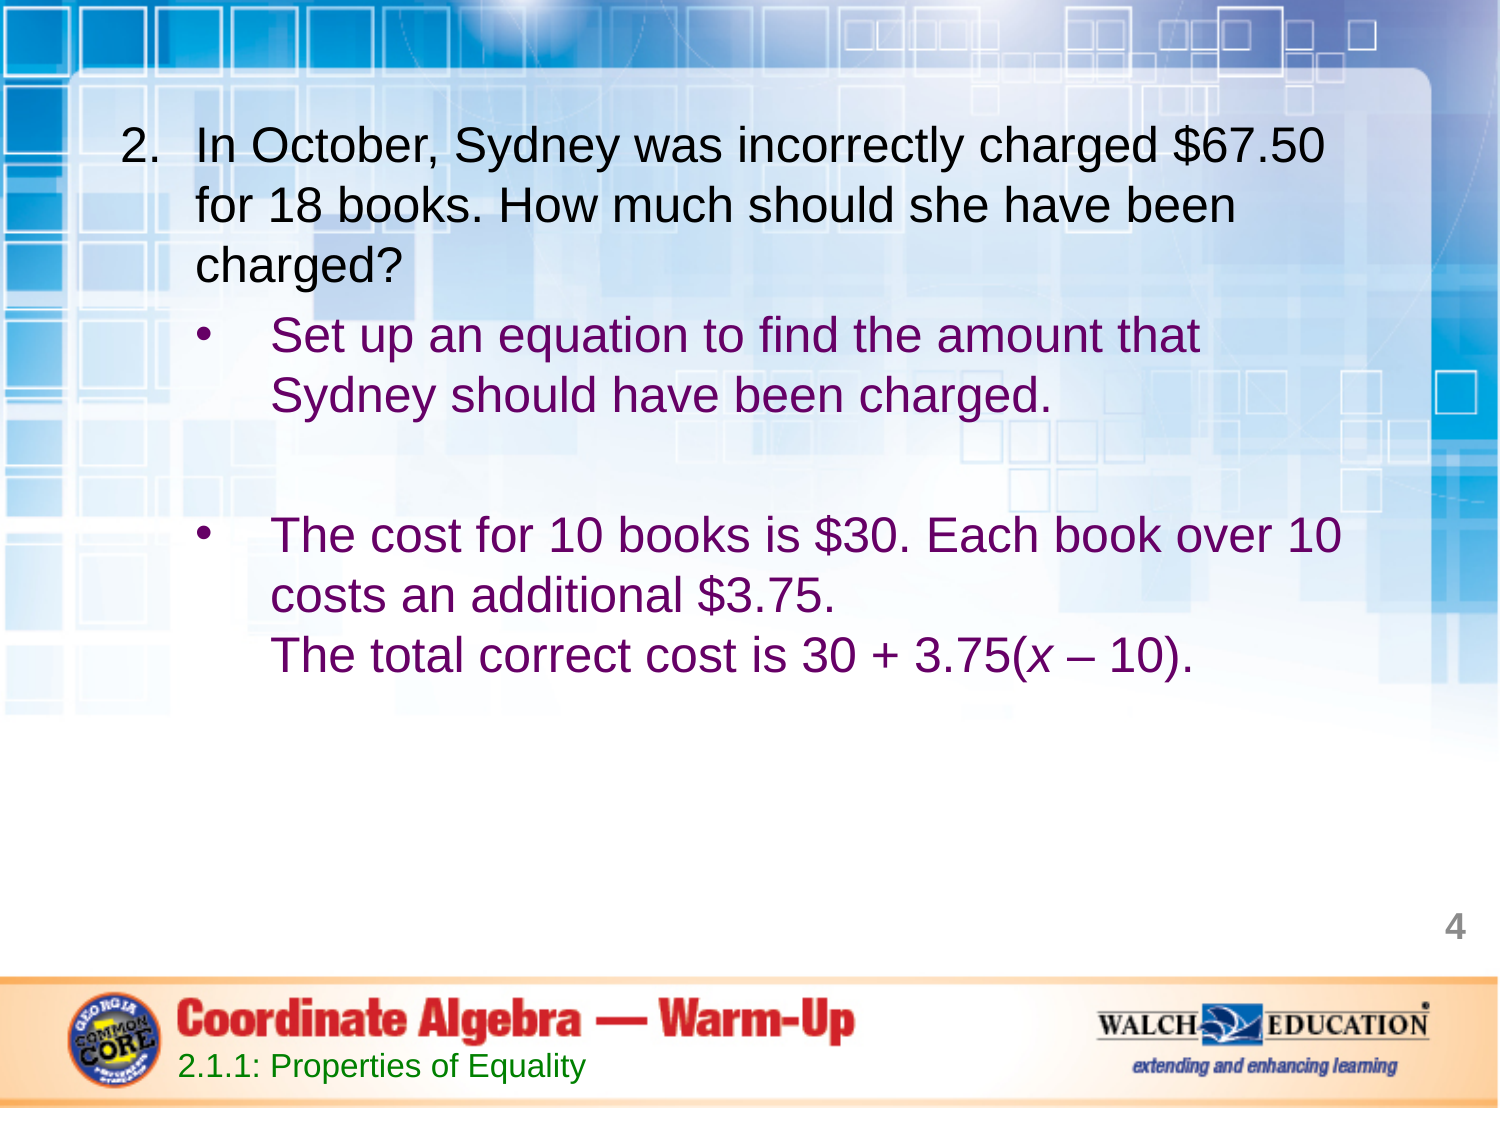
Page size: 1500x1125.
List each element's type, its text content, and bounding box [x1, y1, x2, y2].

subtitle In October, Sydney was incorrectly charged $67.50 for 18 books. How much should she have been charged? Set up an equation to find the amount that Sydney should have been charged. The cost for 10 books is $30. Each book over 10 costs an additional $3.75. The total correct cost is 30 + 3.75(x – 10). [105, 105, 1394, 925]
list 2.1.1: Properties of Equality [162, 1036, 1070, 1080]
slide_number 4 [1361, 901, 1481, 949]
picture [0, 0, 1500, 1108]
